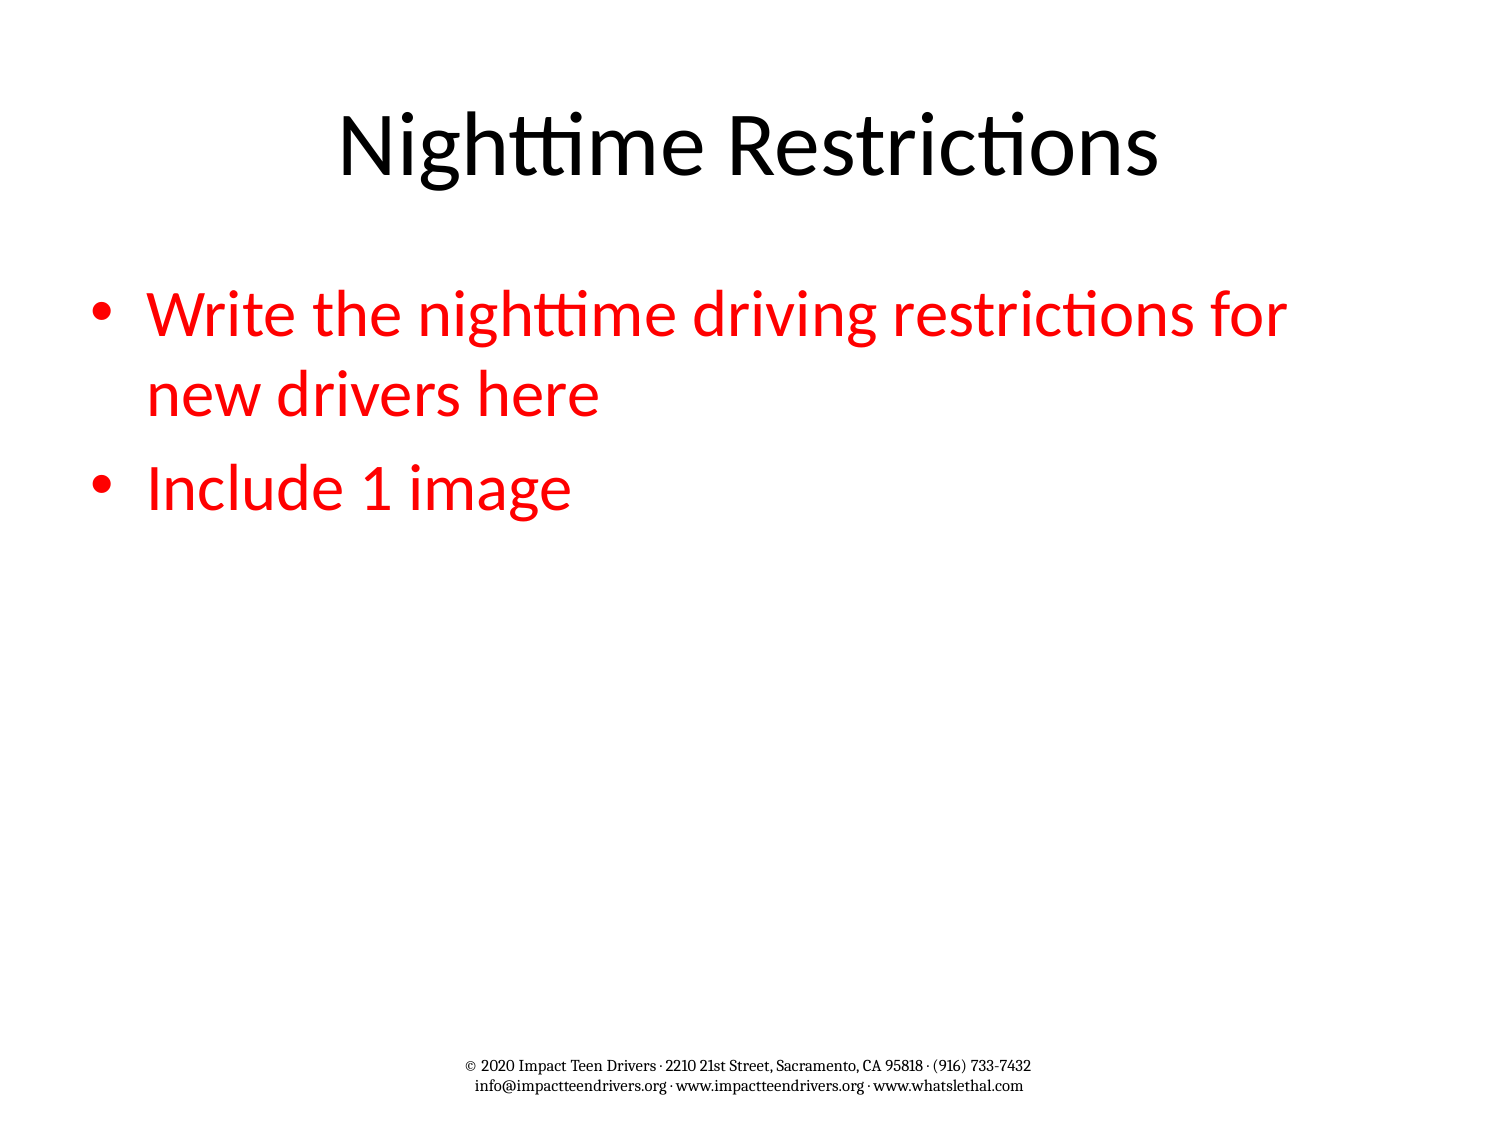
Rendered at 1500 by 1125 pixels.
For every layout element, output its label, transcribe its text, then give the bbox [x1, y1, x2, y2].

title Nighttime Restrictions [75, 45, 1425, 233]
text_box © 2020 Impact Teen Drivers · 2210 21st Street, Sacramento, CA 95818 · (916) 733-7432 info@impactteendrivers.org · www.impactteendrivers.org · www.whatslethal.com [46, 1039, 1454, 1114]
list Write the nighttime driving restrictions for new drivers here Include 1 image [75, 262, 1425, 1005]
